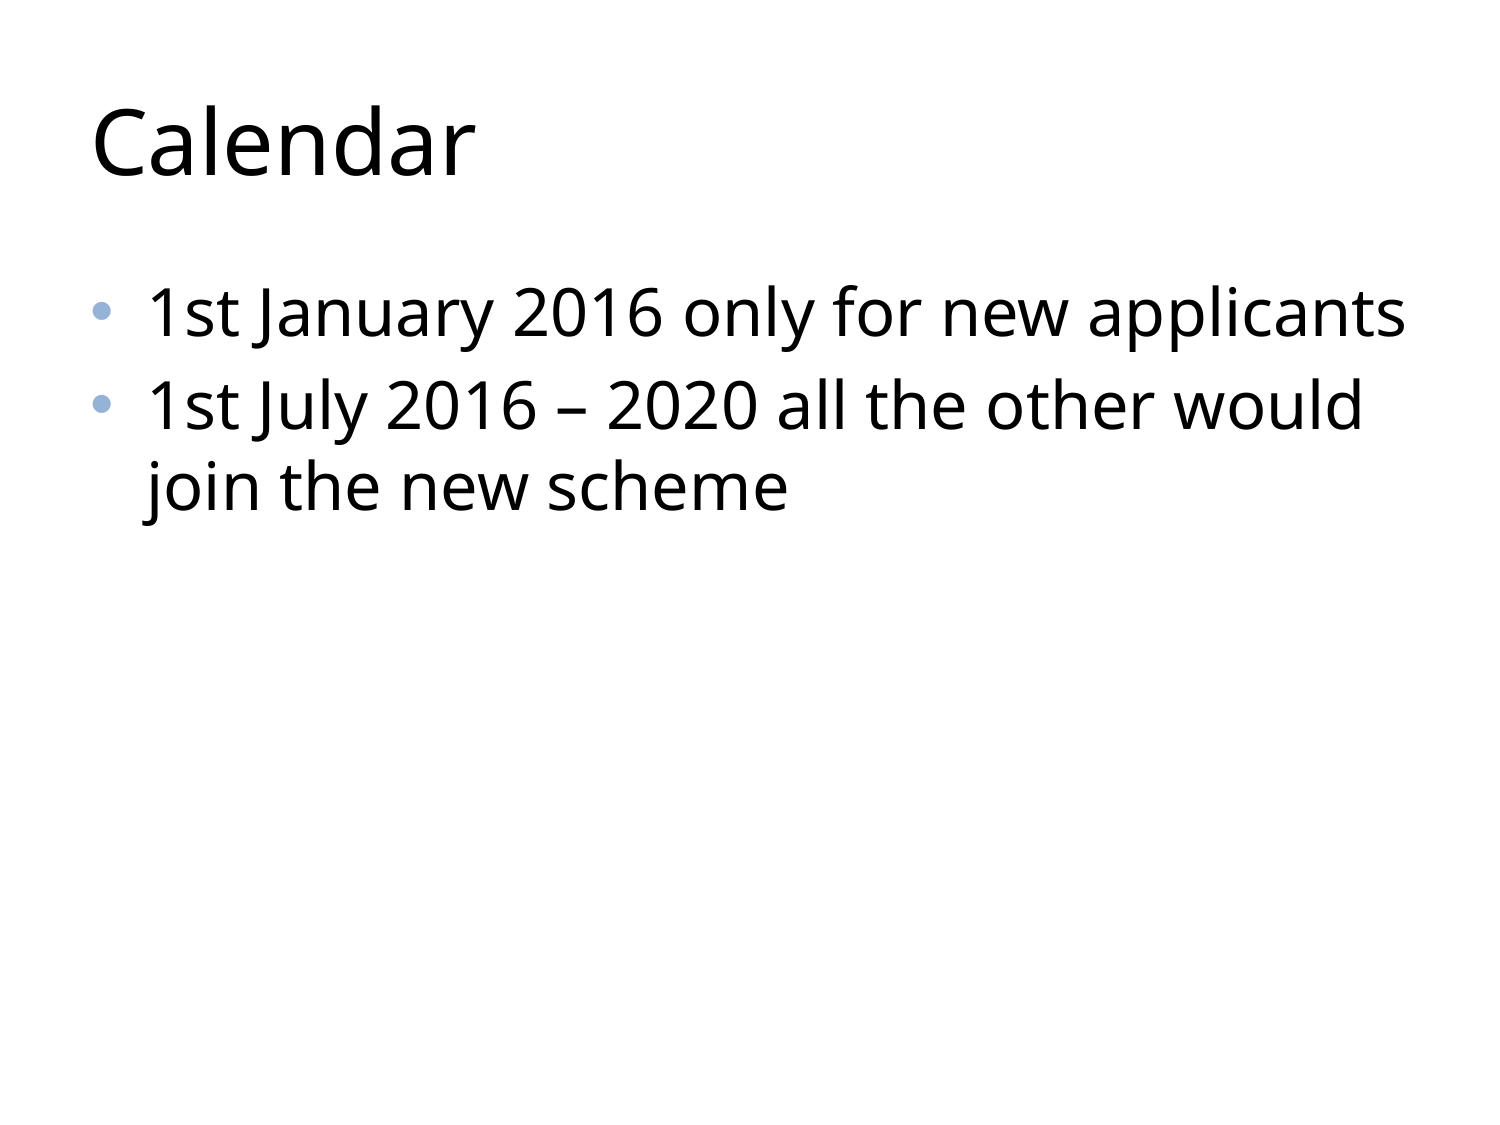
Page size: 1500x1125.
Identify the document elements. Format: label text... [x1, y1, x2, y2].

list 1st January 2016 only for new applicants 1st July 2016 – 2020 all the other would join the new scheme [75, 262, 1425, 1005]
title Calendar [75, 45, 1425, 233]
